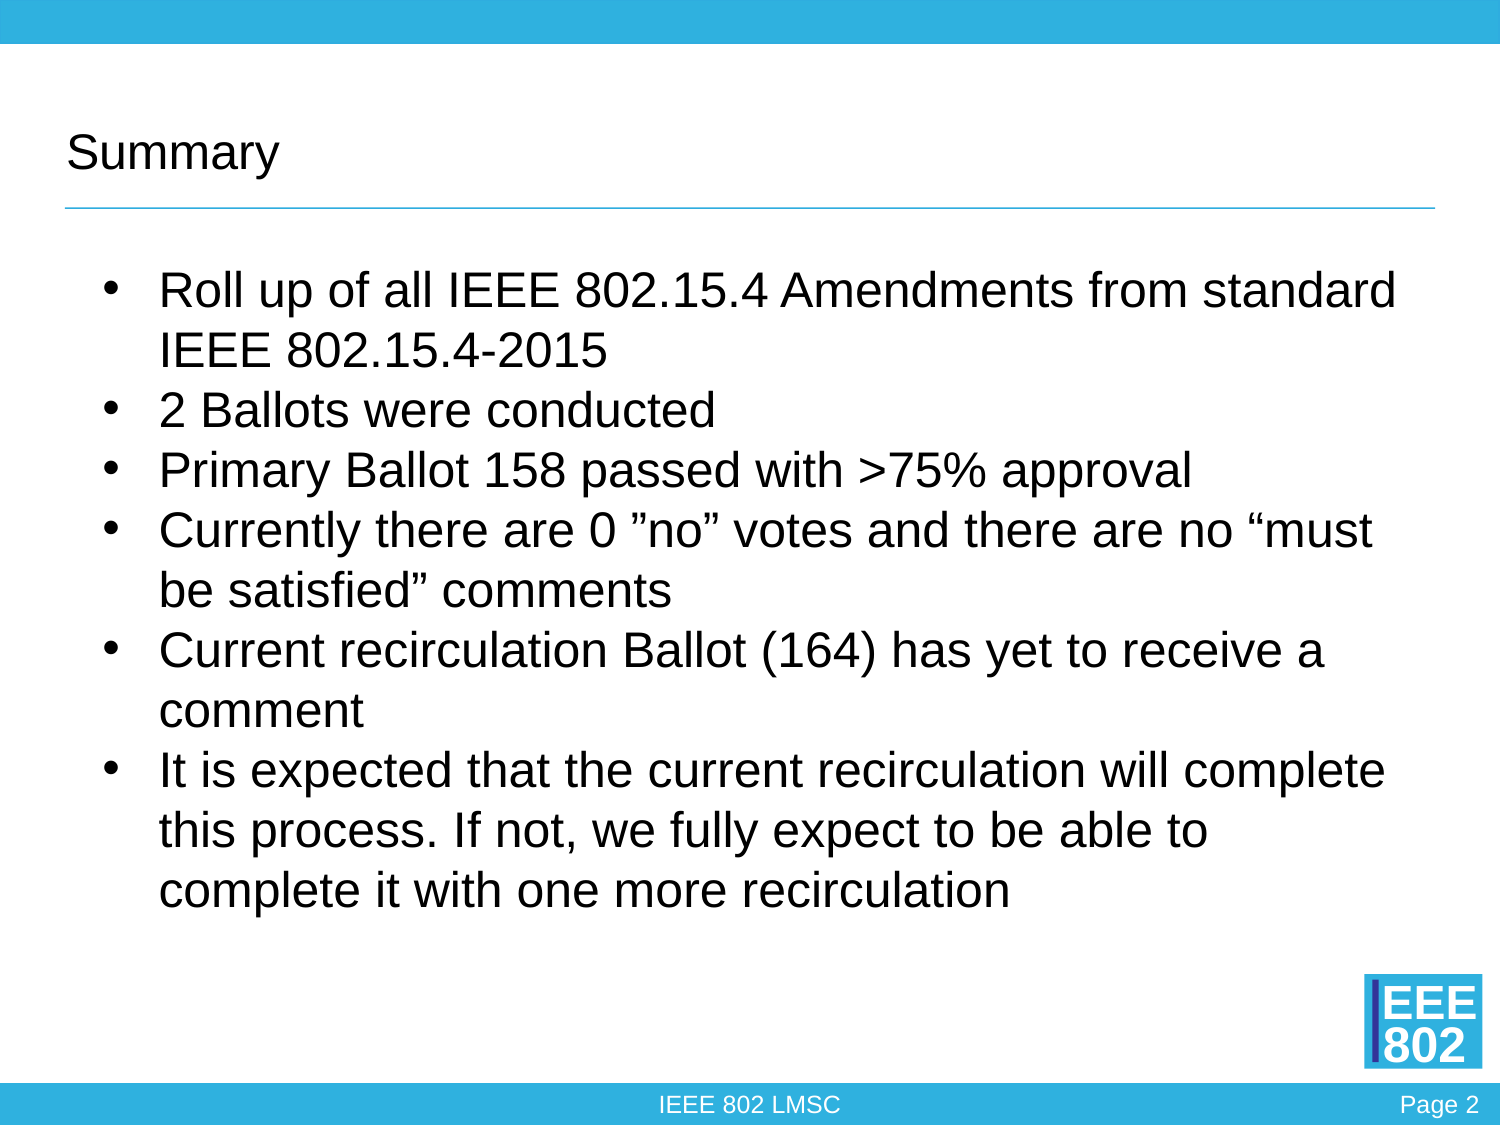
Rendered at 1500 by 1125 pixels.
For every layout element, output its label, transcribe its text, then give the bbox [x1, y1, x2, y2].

text_box Summary [51, 112, 295, 188]
text_box Roll up of all IEEE 802.15.4 Amendments from standard IEEE 802.15.4-2015 2 Ballots were conducted Primary Ballot 158 passed with >75% approval Currently there are 0 ”no” votes and there are no “must be satisfied” comments Current recirculation Ballot (164) has yet to receive a comment It is expected that the current recirculation will complete this process. If not, we fully expect to be able to complete it with one more recirculation [87, 249, 1438, 1045]
